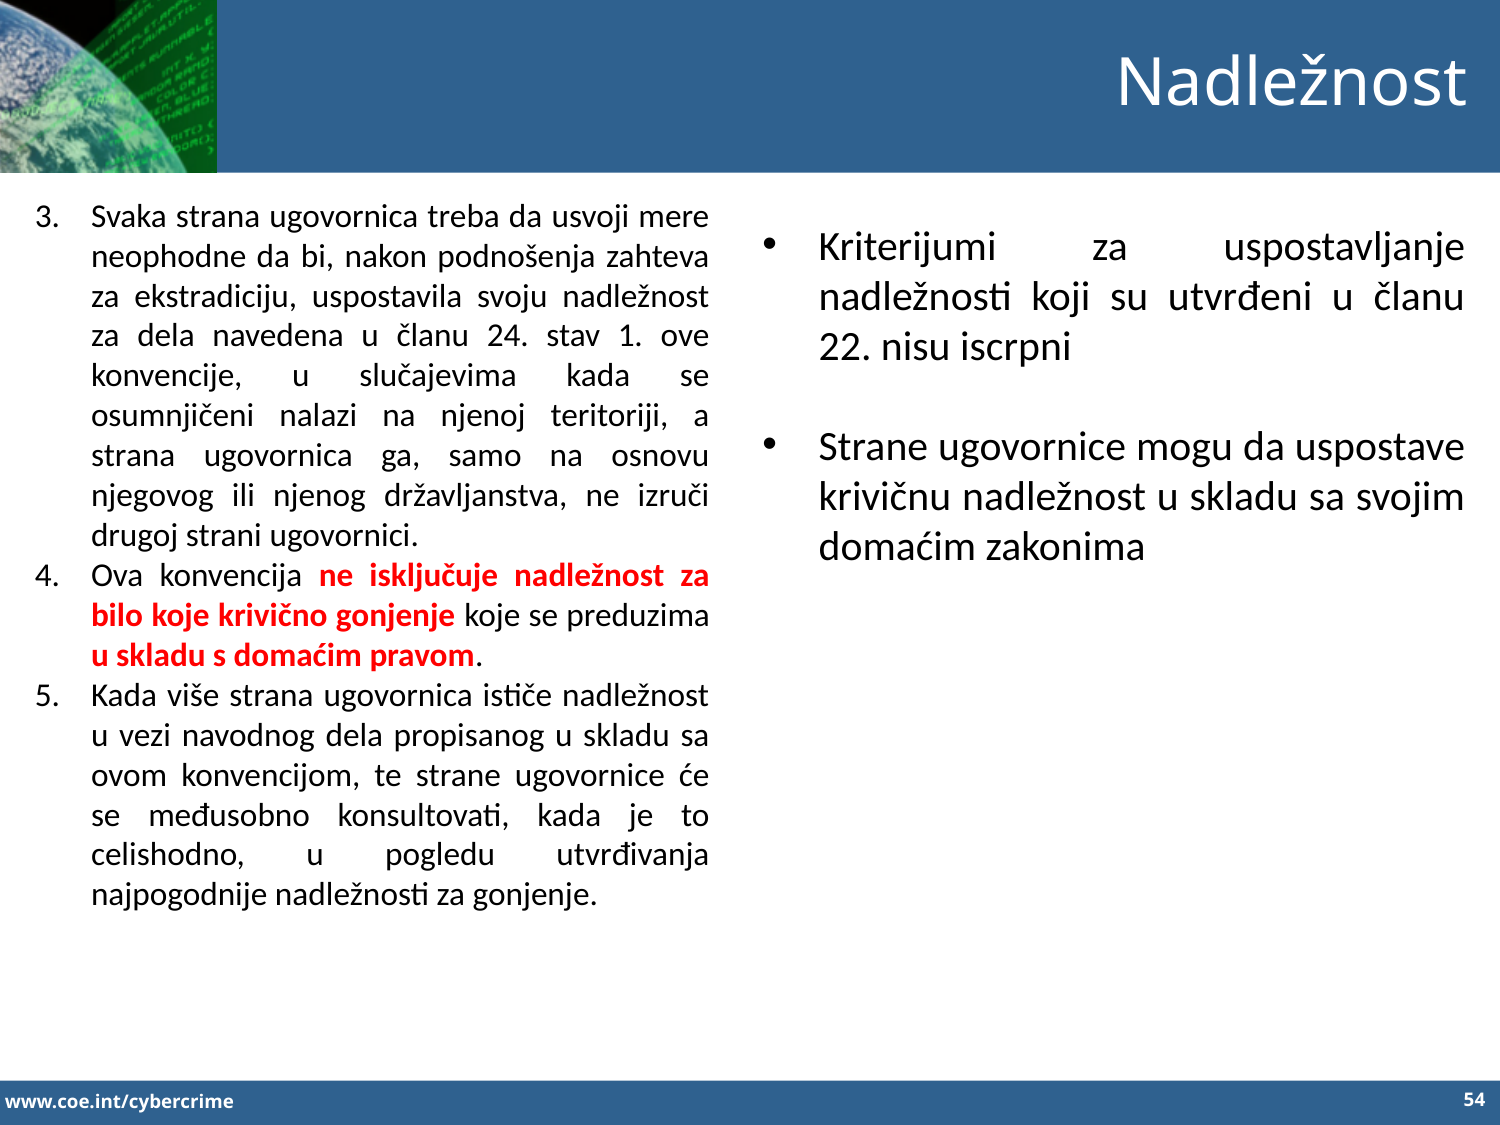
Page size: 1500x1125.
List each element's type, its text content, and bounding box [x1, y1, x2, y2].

picture [0, 0, 217, 173]
text_box Kriterijumi za uspostavljanje nadležnosti koji su utvrđeni u članu 22. nisu iscrpni Strane ugovornice mogu da uspostave krivičnu nadležnost u skladu sa svojim domaćim zakonima [747, 211, 1480, 577]
text_box Nadležnost [230, 31, 1483, 126]
text_box Svaka strana ugovornica treba da usvoji mere neophodne da bi, nakon podnošenja zahteva za ekstradiciju, uspostavila svoju nadležnost za dela navedena u članu 24. stav 1. ove konvencije, u slučajevima kada se osumnjičeni nalazi na njenoj teritoriji, a strana ugovornica ga, samo na osnovu njegovog ili njenog državljanstva, ne izruči drugoj strani ugovornici. Ova konvencija ne isključuje nadležnost za bilo koje krivično gonjenje koje se preduzima u skladu s domaćim pravom. Kada više strana ugovornica ističe nadležnost u vezi navodnog dela propisanog u skladu sa ovom konvencijom, te strane ugovornice će se međusobno konsultovati, kada je to celishodno, u pogledu utvrđivanja najpogodnije nadležnosti za gonjenje. [19, 186, 726, 920]
